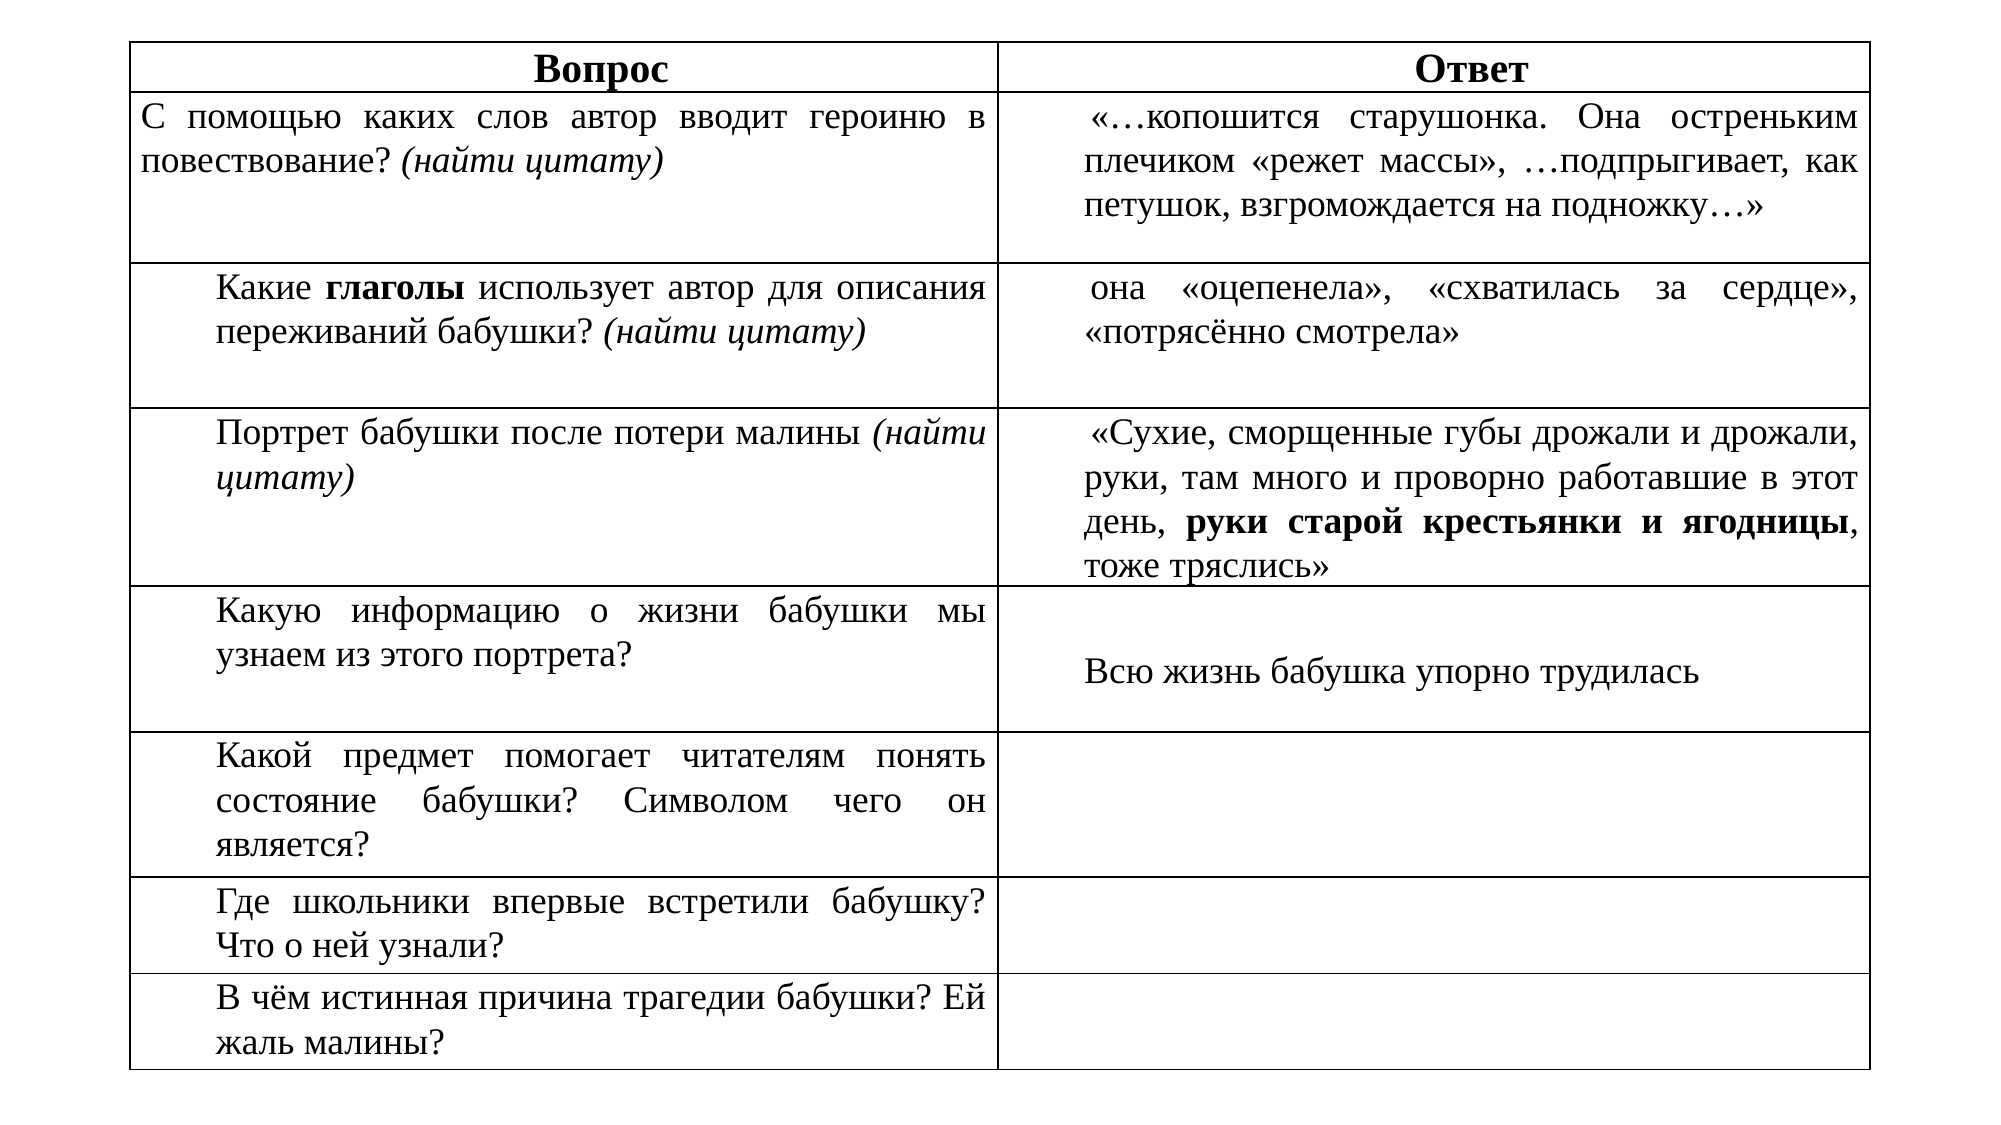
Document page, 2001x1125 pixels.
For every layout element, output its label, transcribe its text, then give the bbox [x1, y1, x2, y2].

table_cell «…копошится старушонка. Она остреньким плечиком «режет массы», …подпрыгивает, как петушок, взгромождается на подножку…» [999, 93, 1869, 262]
table_header Вопрос [131, 43, 997, 91]
table_cell Какие глаголы использует автор для описания переживаний бабушки? (найти цитату) [131, 264, 997, 407]
table_cell она «оцепенела», «схватилась за сердце», «потрясённо смотрела» [999, 264, 1869, 407]
table_cell [999, 974, 1869, 1069]
table_cell С помощью каких слов автор вводит героиню в повествование? (найти цитату) [131, 93, 997, 262]
table_cell Какой предмет помогает читателям понять состояние бабушки? Символом чего он является? [131, 733, 997, 876]
table_cell Где школьники впервые встретили бабушку? Что о ней узнали? [131, 878, 997, 973]
table_cell Какую информацию о жизни бабушки мы узнаем из этого портрета? [131, 587, 997, 731]
table_cell [999, 733, 1869, 876]
table_cell Всю жизнь бабушка упорно трудилась [999, 587, 1869, 731]
table_header Ответ [999, 43, 1869, 91]
table_cell «Сухие, сморщенные губы дрожали и дрожали, руки, там много и проворно работавшие в этот день, руки старой крестьянки и ягодницы, тоже тряслись» [999, 409, 1869, 585]
table_cell [999, 878, 1869, 973]
table_cell В чём истинная причина трагедии бабушки? Ей жаль малины? [131, 974, 997, 1069]
table_cell Портрет бабушки после потери малины (найти цитату) [131, 409, 997, 585]
